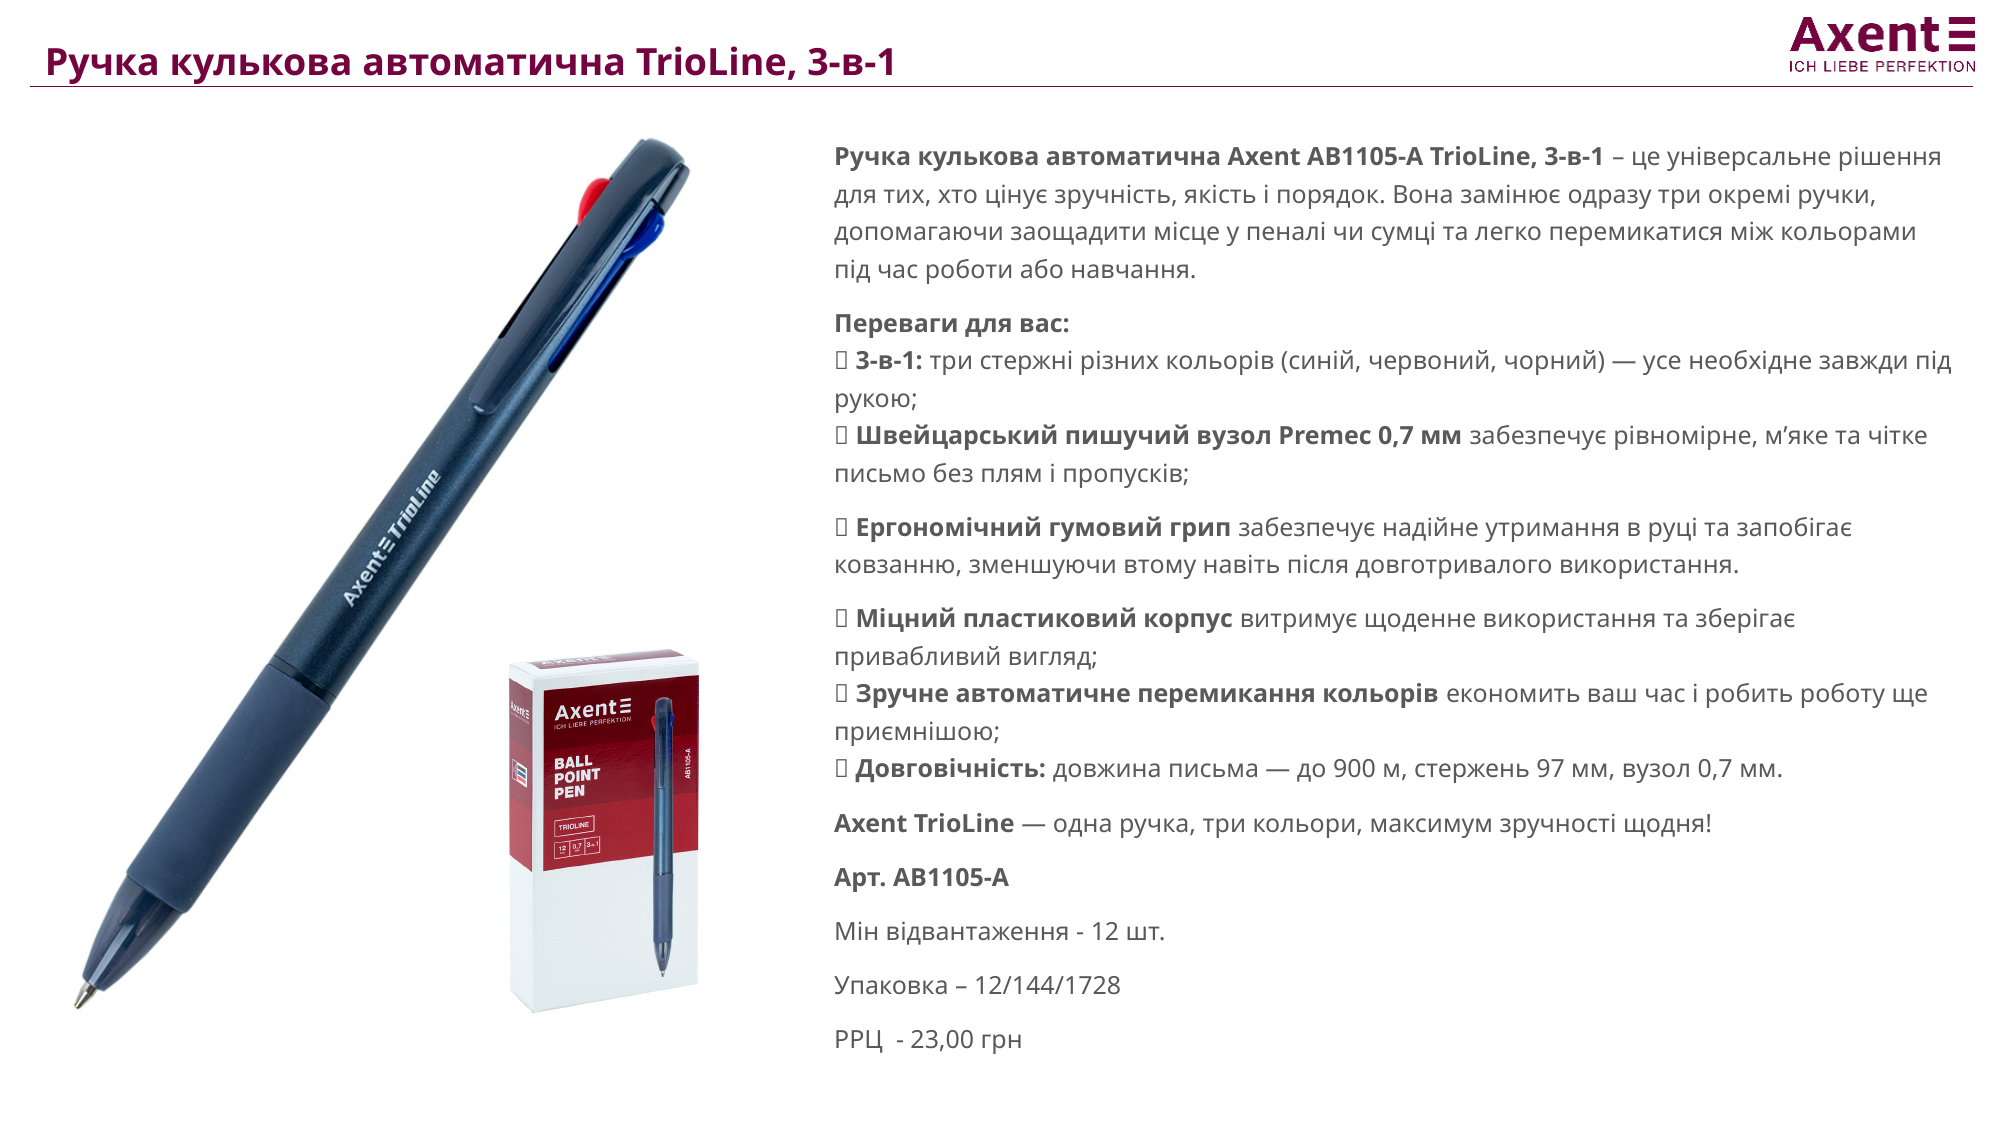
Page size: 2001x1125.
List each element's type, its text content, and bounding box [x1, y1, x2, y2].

text_box Ручка кулькова автоматична TrioLine, 3-в-1 [30, 7, 1031, 86]
text_box Ручка кулькова автоматична TrioLine, 3-в-1 [30, 87, 1031, 91]
picture [1790, 17, 1975, 73]
picture [59, 132, 789, 1015]
text_box Ручка кулькова автоматична Axent AB1105-A TrioLine, 3-в-1 – це універсальне рішення для тих, хто цінує зручність, якість і порядок. Вона замінює одразу три окремі ручки, допомагаючи заощадити місце у пеналі чи сумці та легко перемикатися між кольорами під час роботи або навчання. Переваги для вас: 🔹 3-в-1: три стержні різних кольорів (синій, червоний, чорний) — усе необхідне завжди під рукою; 🔹 Швейцарський пишучий вузол Premec 0,7 мм забезпечує рівномірне, м’яке та чітке письмо без плям і пропусків; 🔹 Ергономічний гумовий грип забезпечує надійне утримання в руці та запобігає ковзанню, зменшуючи втому навіть після довготривалого використання. 🔹 Міцний пластиковий корпус витримує щоденне використання та зберігає привабливий вигляд; 🔹 Зручне автоматичне перемикання кольорів економить ваш час і робить роботу ще приємнішою; 🔹 Довговічність: довжина письма — до 900 м, стержень 97 мм, вузол 0,7 мм. Axent TrioLine — одна ручка, три кольори, максимум зручності щодня! Арт. AB1105-A Мін відвантаження - 12 шт. Упаковка – 12/144/1728 РРЦ - 23,00 грн [819, 125, 1973, 1062]
